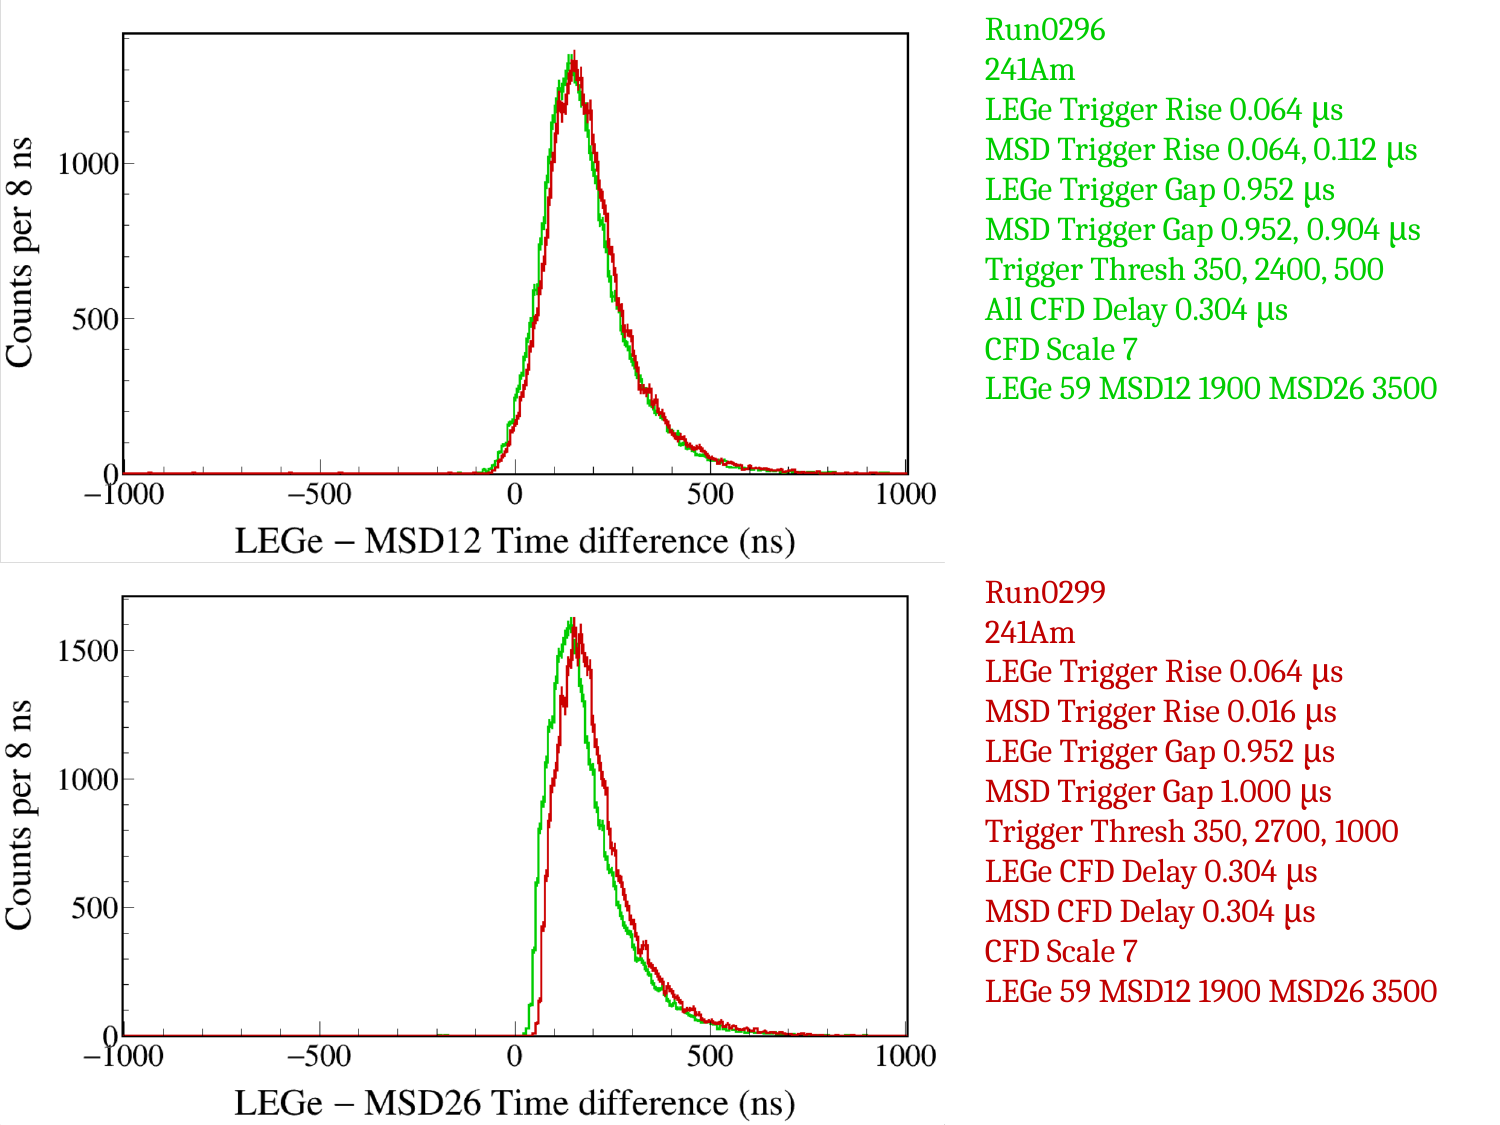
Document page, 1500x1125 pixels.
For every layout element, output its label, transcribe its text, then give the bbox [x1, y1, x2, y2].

picture [0, 0, 945, 1125]
text_box Run0299 241Am LEGe Trigger Rise 0.064 μs MSD Trigger Rise 0.016 μs LEGe Trigger Gap 0.952 μs MSD Trigger Gap 1.000 μs Trigger Thresh 350, 2700, 1000 LEGe CFD Delay 0.304 μs MSD CFD Delay 0.304 μs CFD Scale 7 LEGe 59 MSD12 1900 MSD26 3500 [970, 562, 1454, 1017]
text_box Run0296 241Am LEGe Trigger Rise 0.064 μs MSD Trigger Rise 0.064, 0.112 μs LEGe Trigger Gap 0.952 μs MSD Trigger Gap 0.952, 0.904 μs Trigger Thresh 350, 2400, 500 All CFD Delay 0.304 μs CFD Scale 7 LEGe 59 MSD12 1900 MSD26 3500 [970, 0, 1454, 414]
